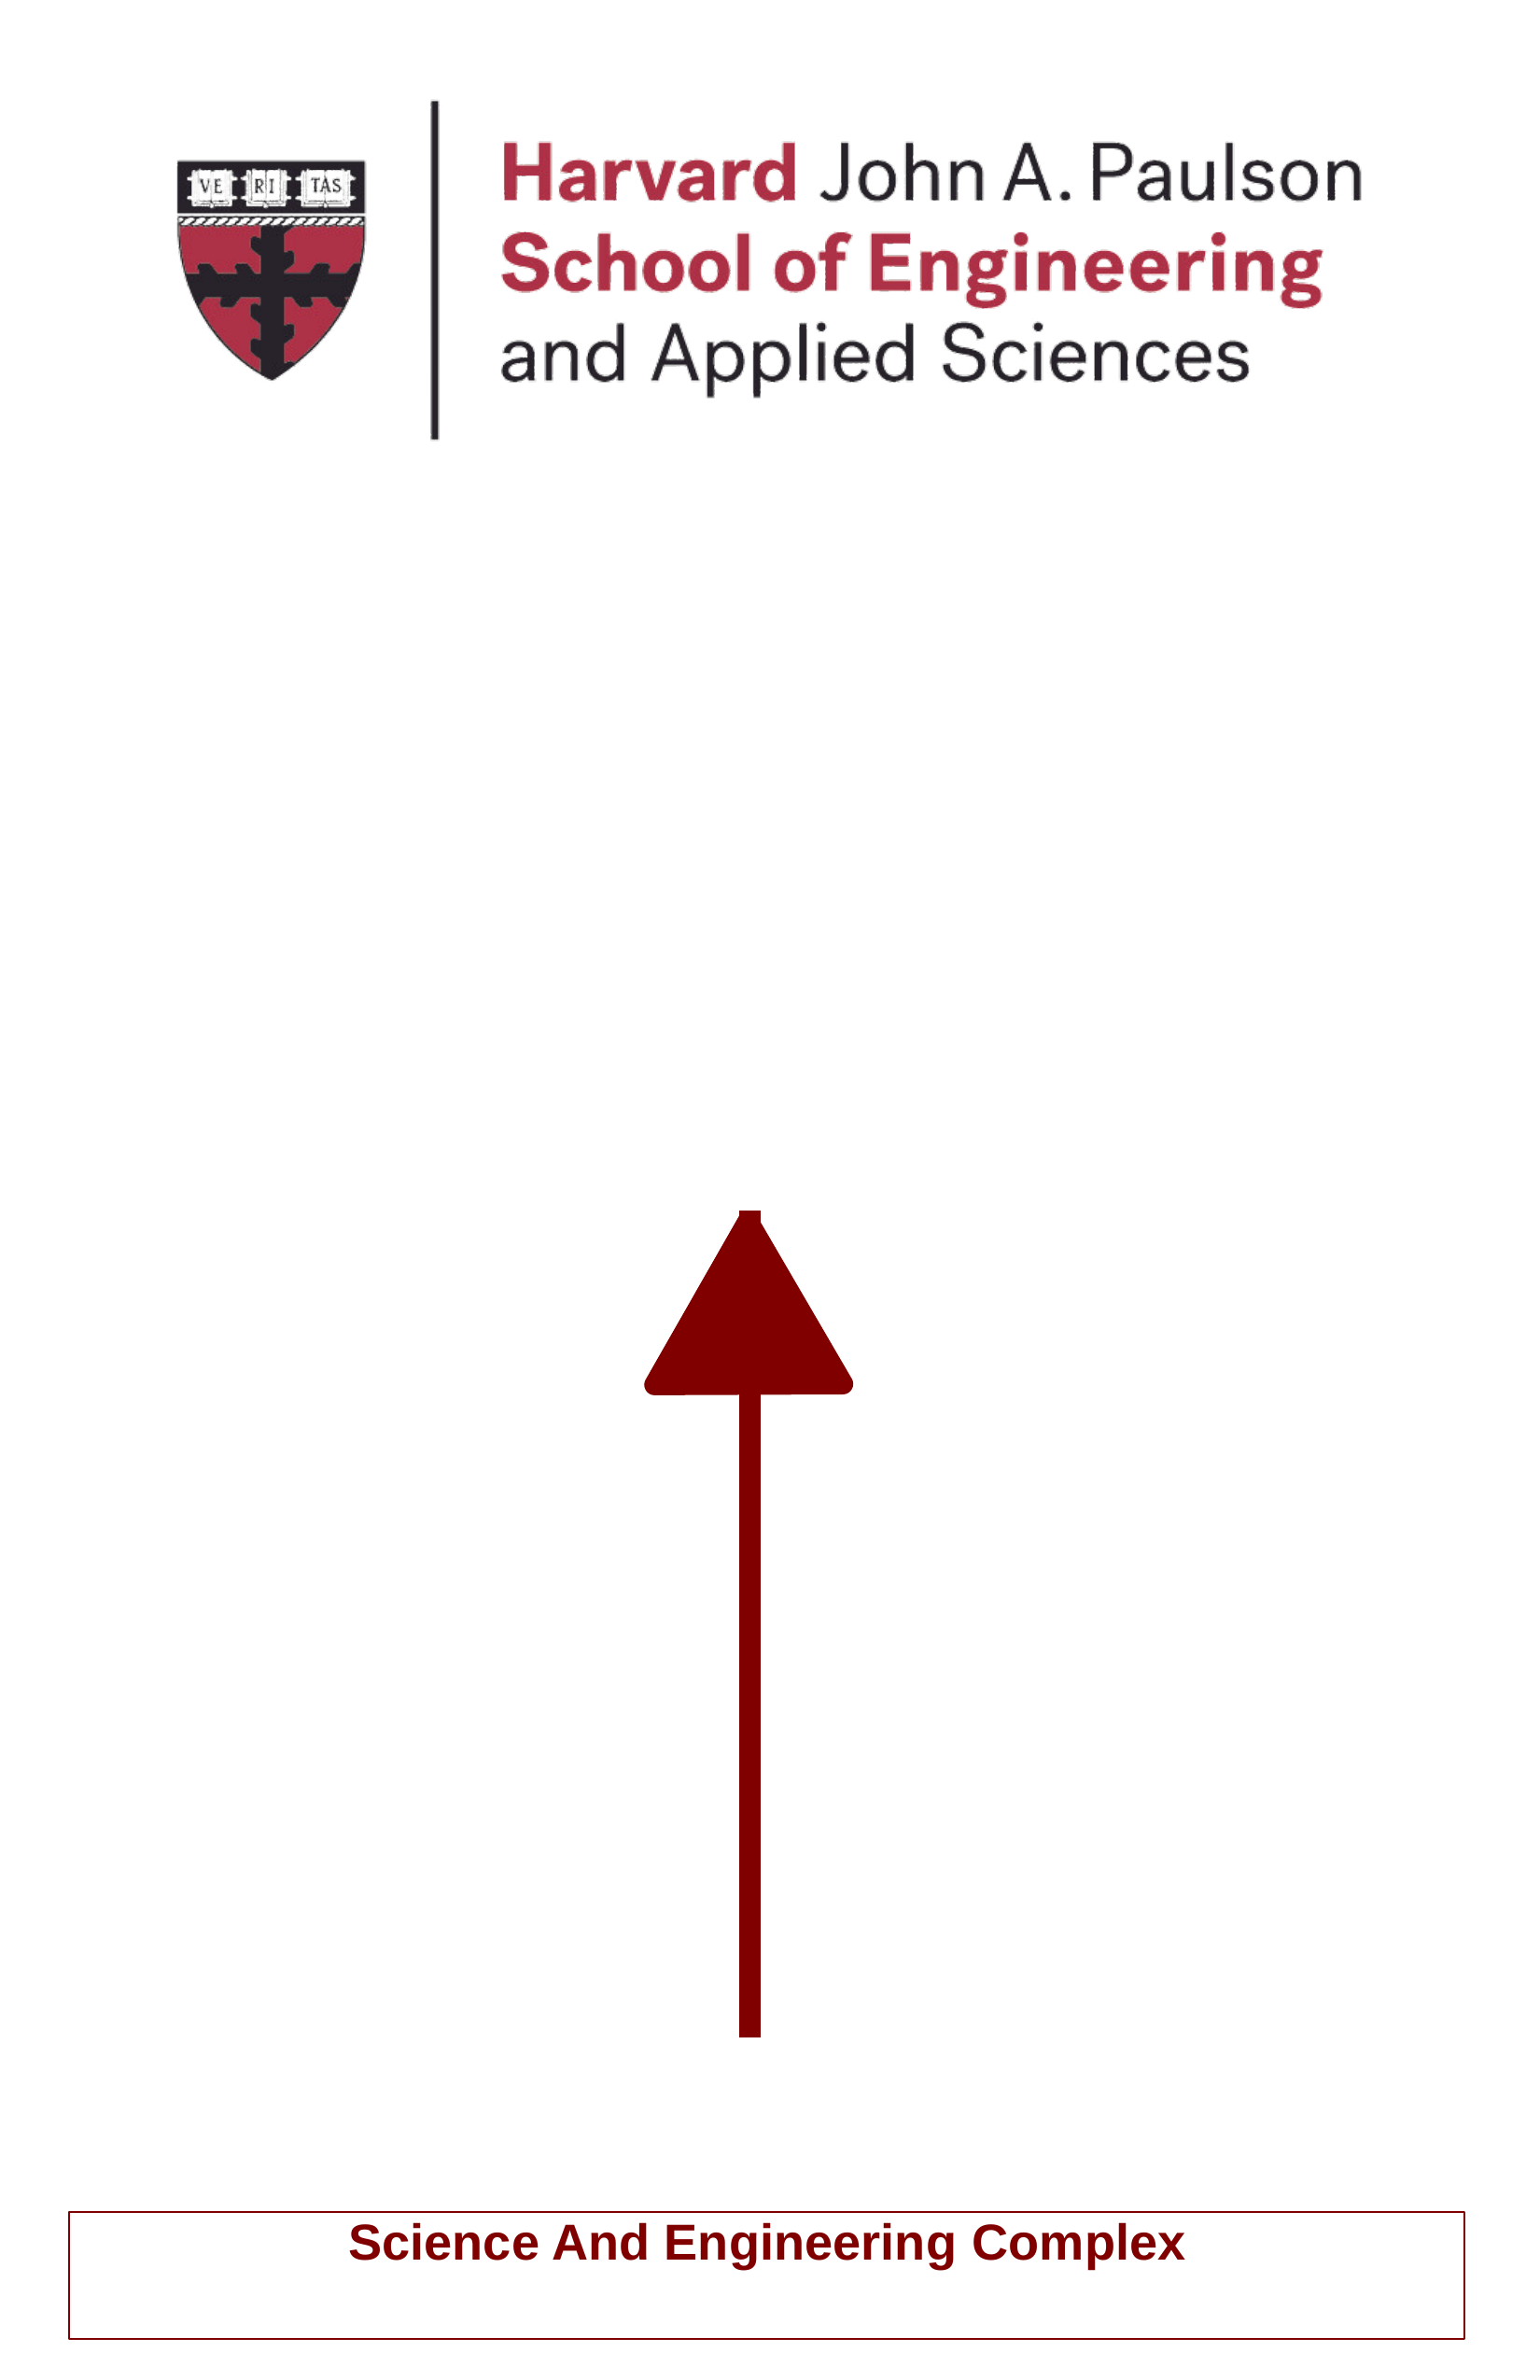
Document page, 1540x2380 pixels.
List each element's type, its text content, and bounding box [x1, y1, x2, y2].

text_box [654, 1221, 843, 1385]
footer Science And Engineering Complex [346, 2212, 1188, 2380]
picture [65, 52, 1466, 497]
